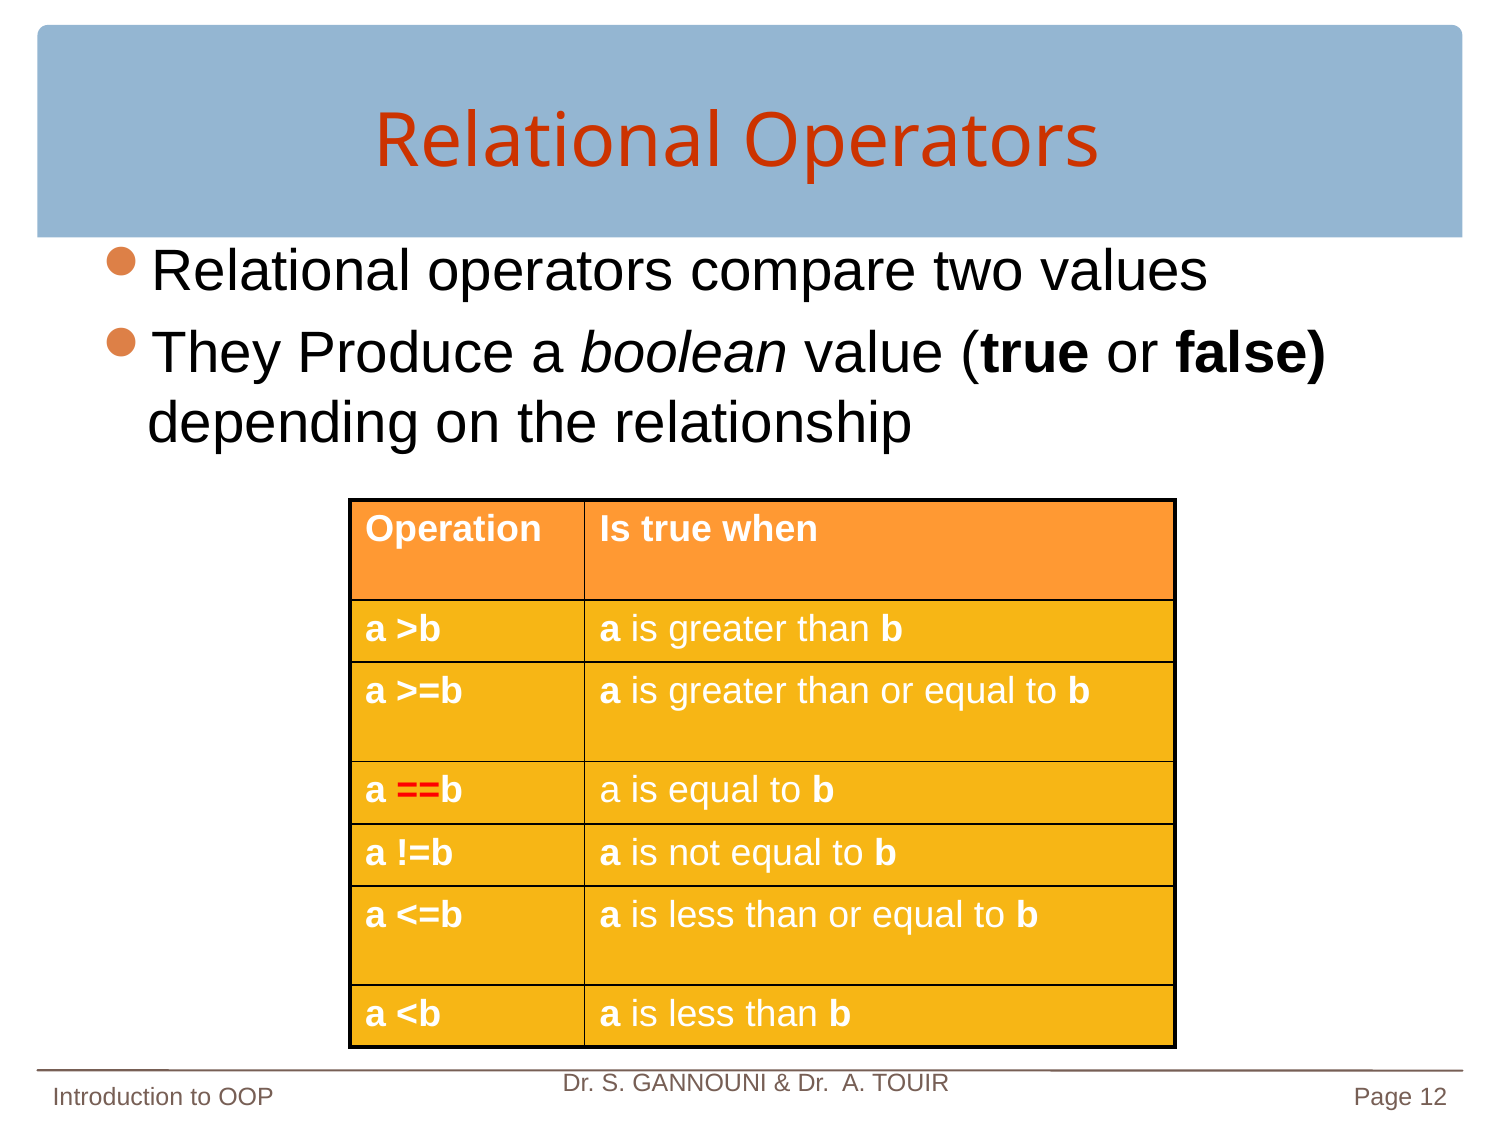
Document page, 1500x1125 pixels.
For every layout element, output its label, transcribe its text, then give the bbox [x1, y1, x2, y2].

table_header Is true when [585, 502, 1173, 599]
table_cell a is less than b [585, 986, 1173, 1045]
table_cell a <b [352, 986, 584, 1045]
table_cell a is equal to b [585, 762, 1173, 823]
table_cell a >b [352, 601, 584, 661]
table_cell a <=b [352, 887, 584, 984]
slide_number Page 12 [1112, 1069, 1463, 1123]
title Relational Operators [99, 87, 1376, 186]
table_cell a is not equal to b [585, 825, 1173, 885]
table_cell a is greater than or equal to b [585, 663, 1173, 761]
table_cell a >=b [352, 663, 584, 761]
table_cell a is less than or equal to b [585, 887, 1173, 984]
list Relational operators compare two values They Produce a boolean value (true or false) depending on the relationship [87, 224, 1363, 638]
table_cell a is greater than b [585, 601, 1173, 661]
table_cell a ==b [352, 762, 584, 823]
footer Dr. S. GANNOUNI & Dr. A. TOUIR [474, 1069, 1038, 1123]
slide_number Introduction to OOP [37, 1069, 388, 1123]
table_header Operation [352, 502, 584, 599]
table_cell a !=b [352, 825, 584, 885]
